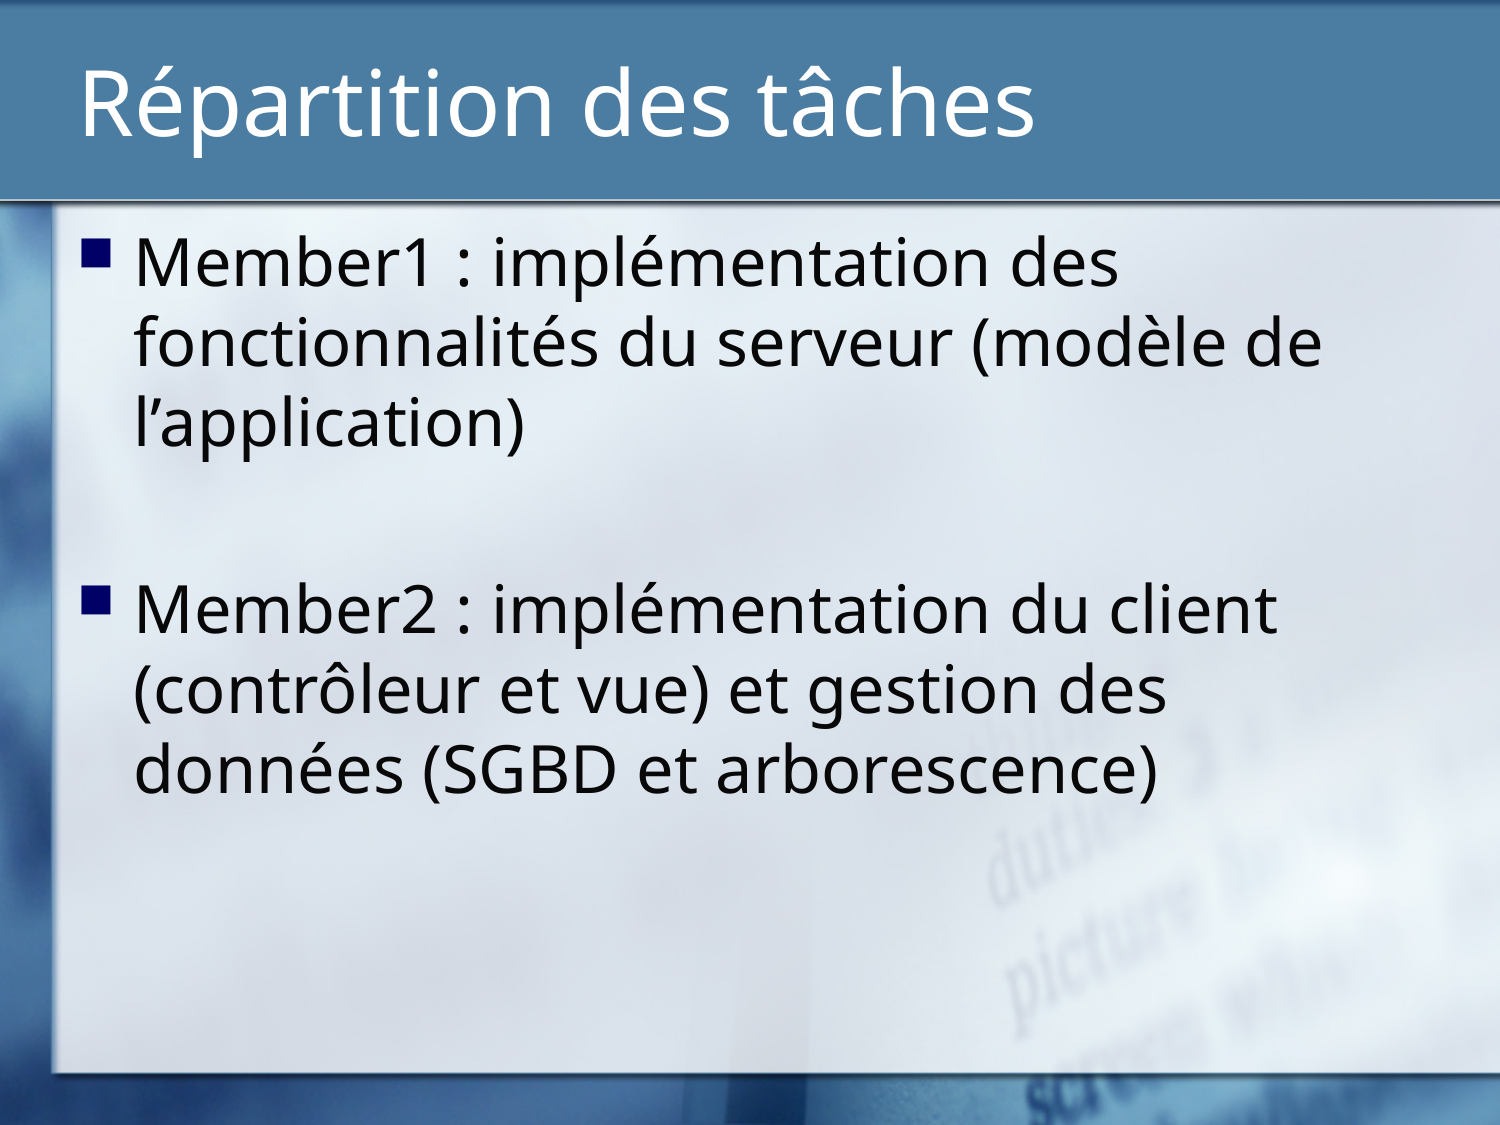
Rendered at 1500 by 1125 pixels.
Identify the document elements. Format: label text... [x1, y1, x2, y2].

title Répartition des tâches [62, 12, 1462, 188]
list Member1 : implémentation des fonctionnalités du serveur (modèle de l’application) Member2 : implémentation du client (contrôleur et vue) et gestion des données (SGBD et arborescence) [62, 212, 1463, 1076]
picture [0, 0, 1500, 1125]
